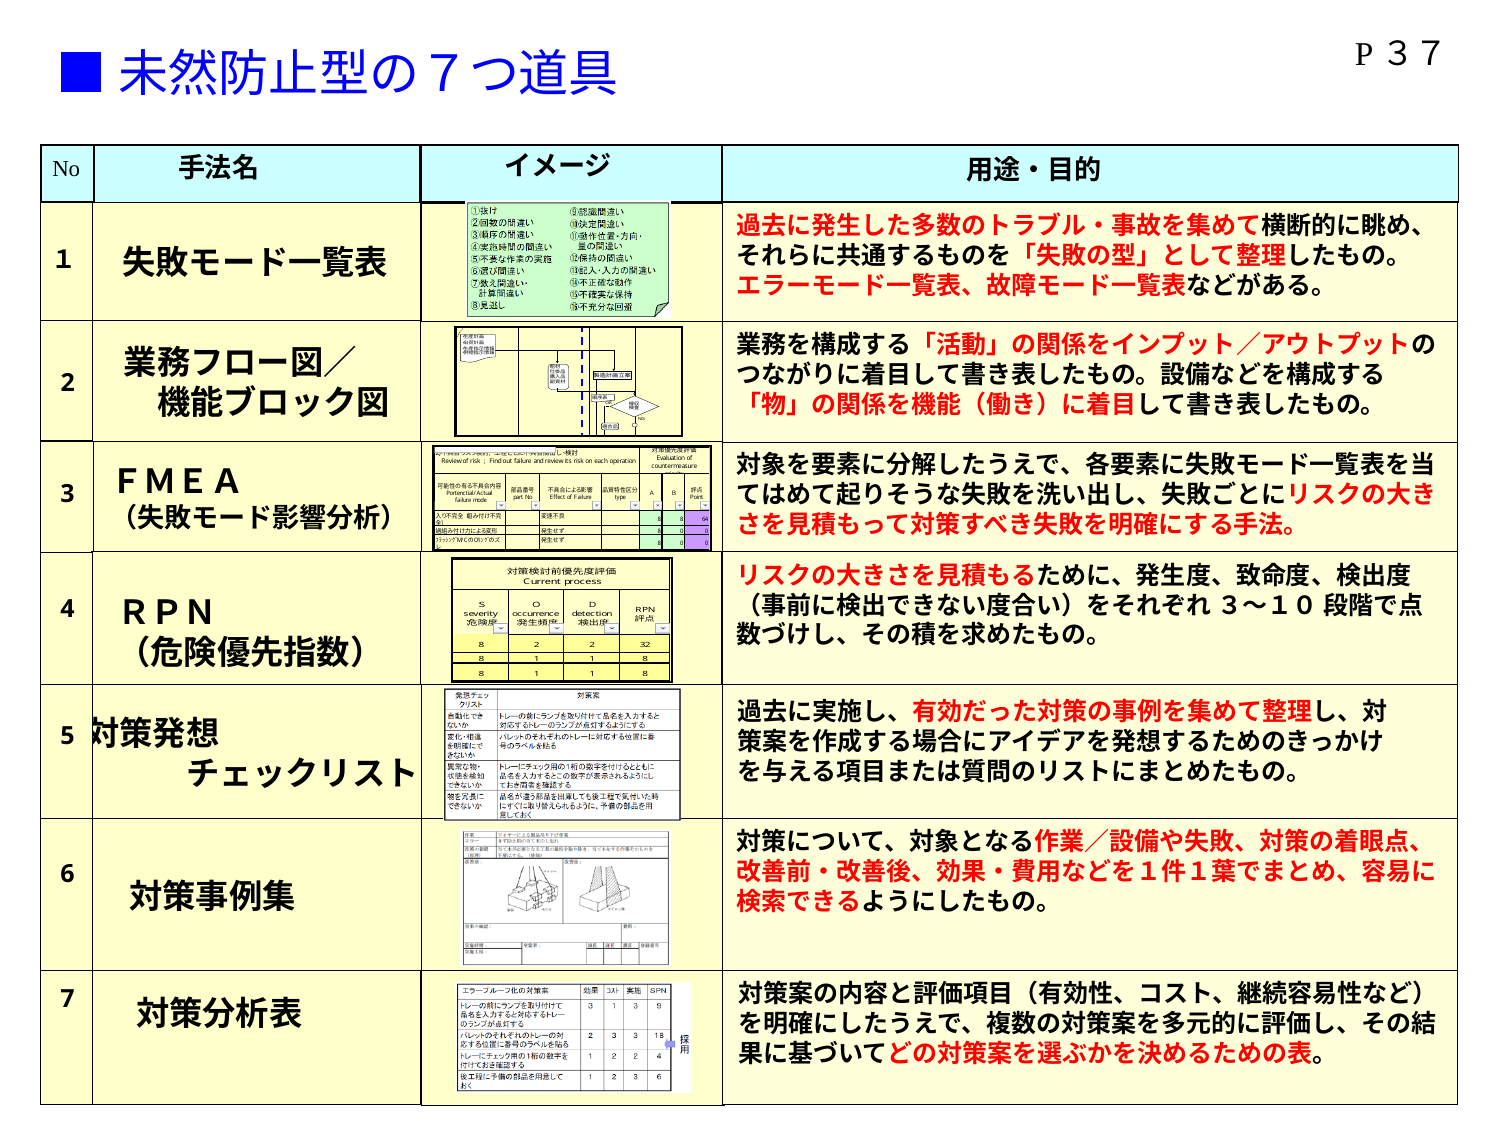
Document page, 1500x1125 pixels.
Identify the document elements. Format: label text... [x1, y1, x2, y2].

text_box 用途・目的 [966, 152, 1102, 185]
text_box 対象を要素に分解したうえで、各要素に失敗モード一覧表を当てはめて起りそうな失敗を洗い出し、失敗ごとにリスクの大きさを見積もって対策すべき失敗を明確にする手法。 [722, 443, 1458, 551]
text_box [40, 684, 93, 818]
text_box [40, 552, 93, 684]
text_box [94, 144, 421, 202]
text_box [722, 144, 1459, 202]
text_box 5 [60, 719, 75, 750]
text_box 過去に発生した多数のトラブル・事故を集めて横断的に眺め、 それらに共通するものを「失敗の型」として整理したもの。 エラーモード一覧表、故障モード一覧表などがある。 [722, 202, 1458, 321]
text_box [421, 971, 725, 1106]
text_box [40, 320, 93, 442]
text_box [420, 321, 722, 441]
text_box [40, 971, 93, 1105]
text_box 2 [60, 366, 75, 397]
text_box ＦＭＥＡ （失敗モード影響分析） [93, 441, 421, 551]
text_box イメージ [504, 148, 612, 181]
picture [455, 982, 691, 1093]
text_box 過去に実施し、有効だった対策の事例を集めて整理し、対策案を作成する場合にアイデアを発想するためのきっかけを与える項目または質問のリストにまとめたもの。 [722, 688, 1415, 793]
picture [465, 200, 671, 319]
text_box [93, 684, 421, 818]
picture [452, 559, 671, 681]
text_box 対策について、対象となる作業／設備や失敗、対策の着眼点、改善前・改善後、効果・費用などを１件１葉でまとめ、容易に検索できるようにしたもの。 [722, 818, 1458, 970]
text_box 対策分析表 [136, 992, 303, 1033]
text_box 失敗モード一覧表 [93, 202, 422, 320]
text_box 対策案の内容と評価項目（有効性、コスト、継続容易性など）を明確にしたうえで、複数の対策案を多元的に評価し、その結果に基づいてどの対策案を選ぶかを決めるための表。 [738, 977, 1458, 1087]
text_box [421, 818, 722, 971]
text_box [40, 818, 92, 971]
text_box 対策発想 チェックリスト [93, 711, 419, 792]
text_box ■未然防止型の７つ道具 [42, 30, 710, 109]
picture [434, 447, 710, 550]
text_box [722, 684, 1458, 818]
text_box ＲＰＮ （危険優先指数） [117, 591, 384, 672]
text_box [421, 684, 722, 818]
text_box 対策事例集 [129, 875, 352, 916]
text_box P３７ [1340, 24, 1500, 80]
picture [455, 328, 682, 436]
text_box [421, 144, 722, 202]
picture [460, 829, 671, 967]
text_box [40, 144, 94, 202]
text_box 手法名 [178, 150, 260, 183]
text_box [421, 552, 722, 684]
text_box 業務を構成する「活動」の関係をインプット／アウトプットのつながりに着目して書き表したもの。設備などを構成する「物」の関係を機能（働き）に着目して書き表したもの。 [722, 321, 1458, 443]
text_box 業務フロー図／ 機能ブロック図 [93, 320, 421, 441]
text_box 4 [60, 592, 75, 623]
picture [443, 686, 681, 823]
text_box １ [51, 243, 76, 274]
text_box No [52, 153, 81, 181]
text_box 3 [60, 477, 75, 507]
text_box 6 [60, 857, 75, 888]
text_box [93, 971, 422, 1105]
text_box [91, 551, 421, 684]
text_box [40, 442, 93, 552]
text_box [40, 202, 93, 320]
text_box [421, 441, 722, 552]
text_box [722, 970, 1458, 1105]
text_box リスクの大きさを見積もるために、発生度、致命度、検出度（事前に検出できない度合い）をそれぞれ ３～１０ 段階で点数づけし、その積を求めたもの。 [722, 551, 1458, 684]
text_box [92, 818, 421, 971]
text_box [421, 203, 723, 322]
text_box 7 [60, 982, 75, 1013]
